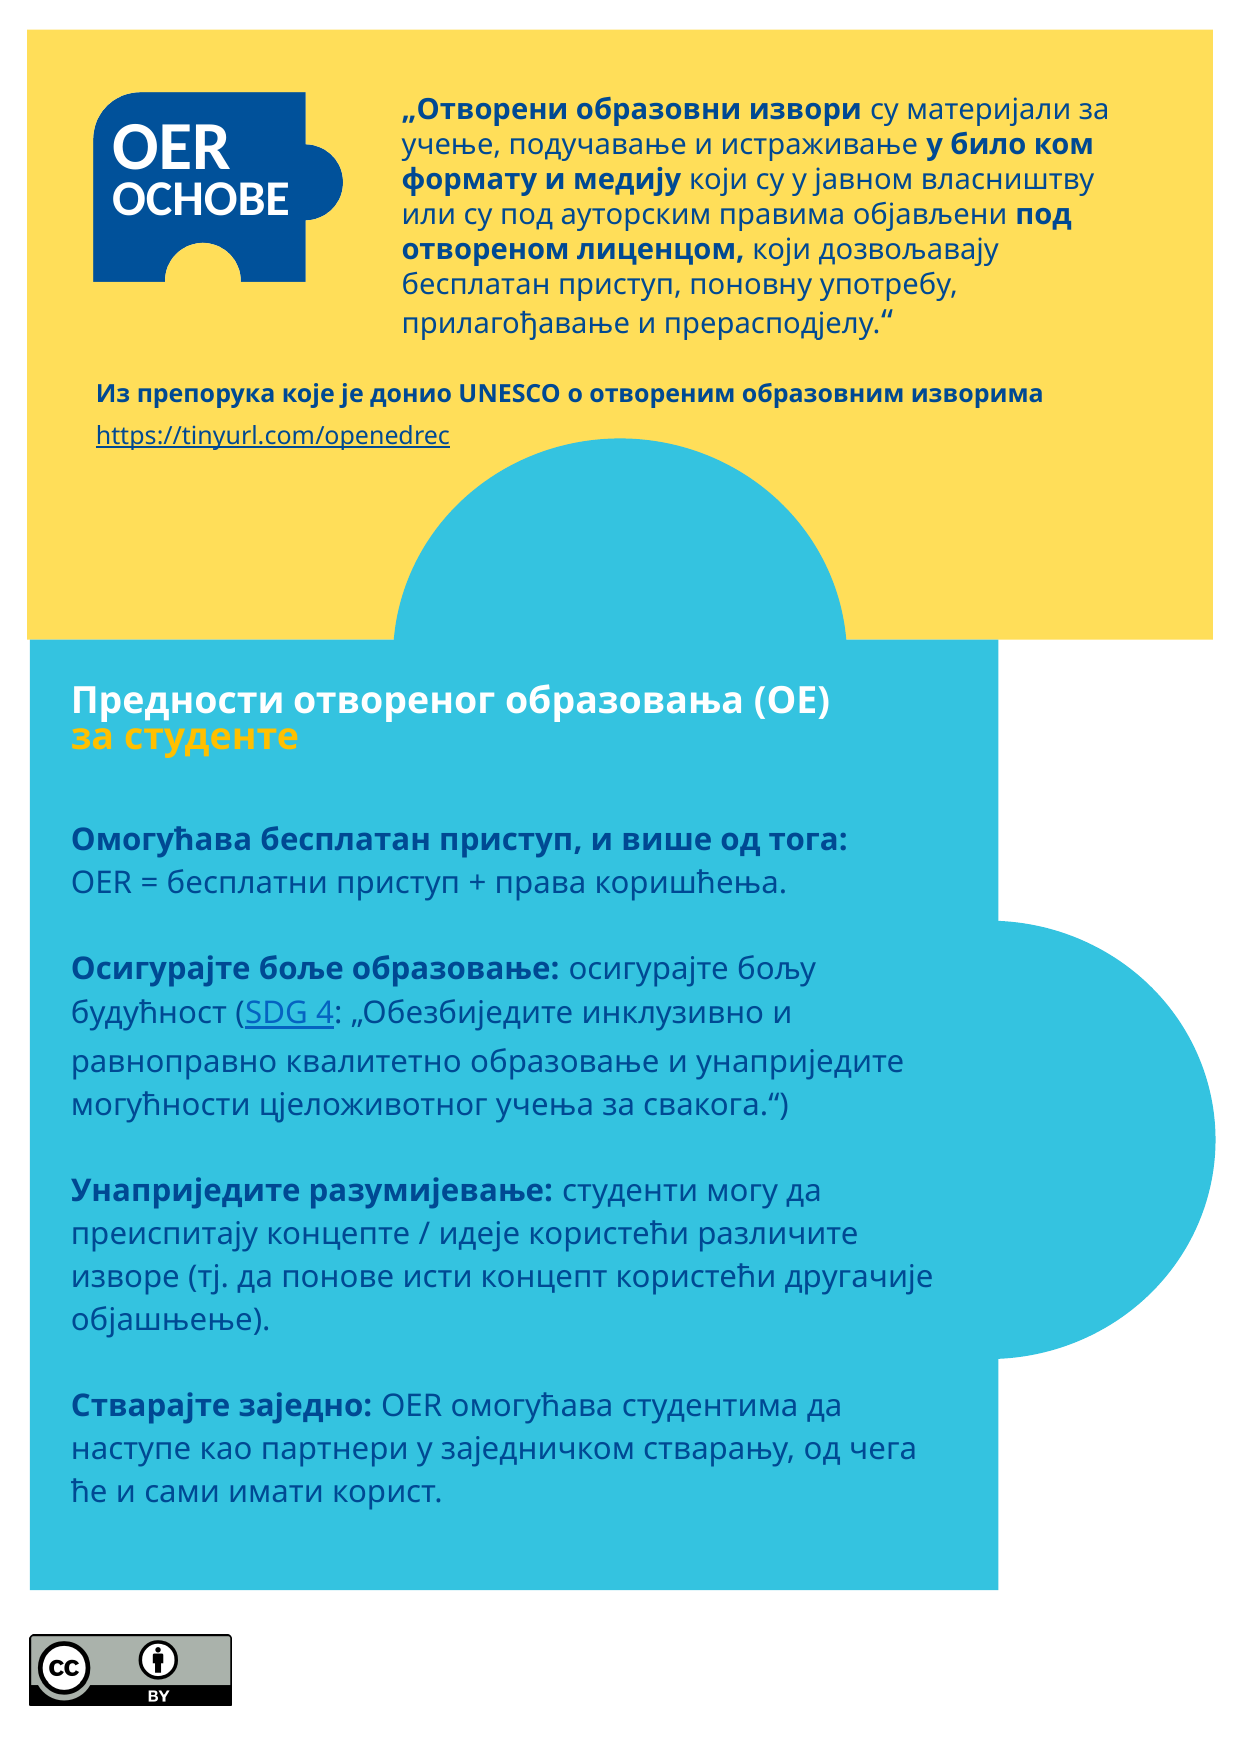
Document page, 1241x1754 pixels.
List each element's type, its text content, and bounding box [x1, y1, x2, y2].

text_box [27, 29, 1213, 640]
text_box „Отворени образовни извори су материјали за учење, подучавање и истраживање у било ком формату и медију који су у јавном власништву или су под ауторским правима објављени под отвореном лиценцом, који дозвољавају бесплатан приступ, поновну употребу, прилагођавање и прерасподјелу.“ [386, 75, 1147, 355]
picture [29, 1634, 233, 1706]
picture [93, 92, 343, 282]
text_box Предности отвореног образовања (ОЕ) за студенте Омогућава бесплатан приступ, и више од тога: OER = бесплатни приступ + права коришћења. Осигурајте боље образовање: осигурајте бољу будућност (SDG 4: „Обезбиједите инклузивно и равноправно квалитетно образовање и унаприједите могућности цјеложивотног учења за свакога.“) Унаприједите разумијевање: студенти могу да преиспитају концепте / идеје користећи различите изворе (тј. да понове исти концепт користећи другачије објашњење). Стварајте заједно: OER омогућава студентима да наступе као партнери у заједничком стварању, од чега ће и сами имати корист. [55, 669, 974, 1524]
text_box [29, 639, 999, 1591]
text_box [974, 920, 1216, 1360]
text_box [393, 463, 848, 669]
text_box Из препорука које је донио UNESCO о отвореним образовним изворима https://tinyurl.com/openedrec [80, 375, 1241, 463]
